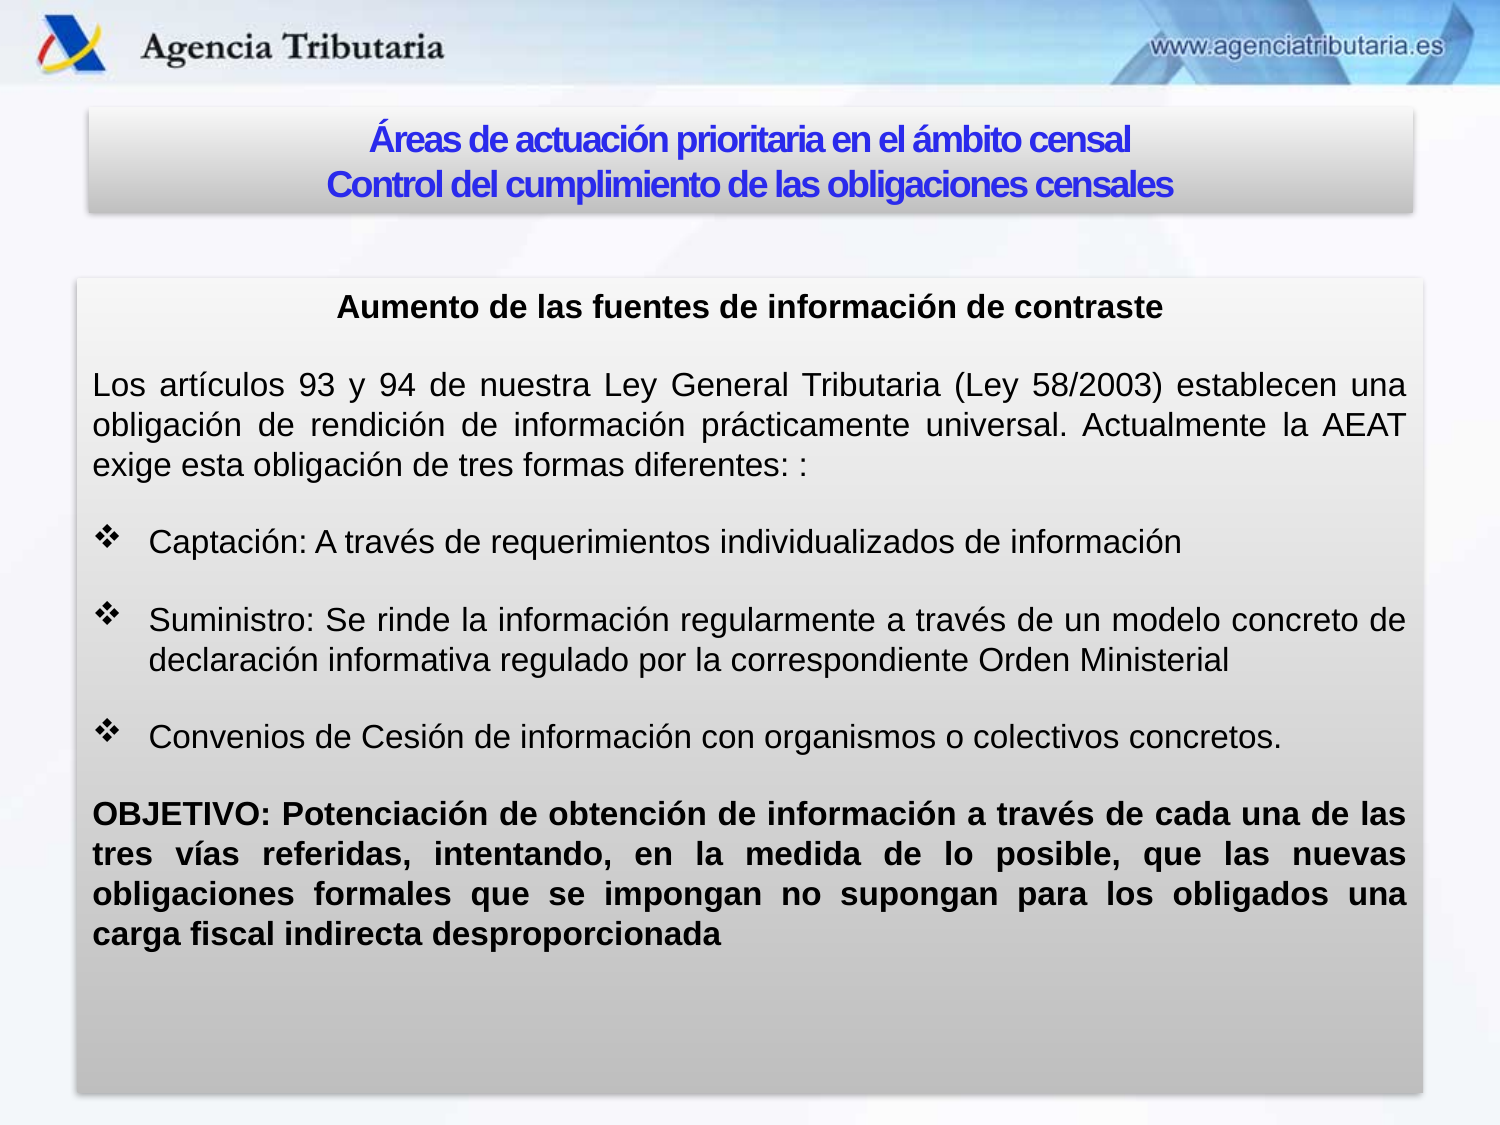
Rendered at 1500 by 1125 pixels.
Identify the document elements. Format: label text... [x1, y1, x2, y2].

picture [0, 0, 1500, 1125]
text_box Áreas de actuación prioritaria en el ámbito censal Control del cumplimiento de las obligaciones censales [88, 107, 1413, 213]
text_box [74, 233, 1395, 1090]
text_box Aumento de las fuentes de información de contraste Los artículos 93 y 94 de nuestra Ley General Tributaria (Ley 58/2003) establecen una obligación de rendición de información prácticamente universal. Actualmente la AEAT exige esta obligación de tres formas diferentes: : Captación: A través de requerimientos individualizados de información Suministro: Se rinde la información regularmente a través de un modelo concreto de declaración informativa regulado por la correspondiente Orden Ministerial Convenios de Cesión de información con organismos o colectivos concretos. OBJETIVO: Potenciación de obtención de información a través de cada una de las tres vías referidas, intentando, en la medida de lo posible, que las nuevas obligaciones formales que se impongan no supongan para los obligados una carga fiscal indirecta desproporcionada [77, 278, 1424, 1093]
